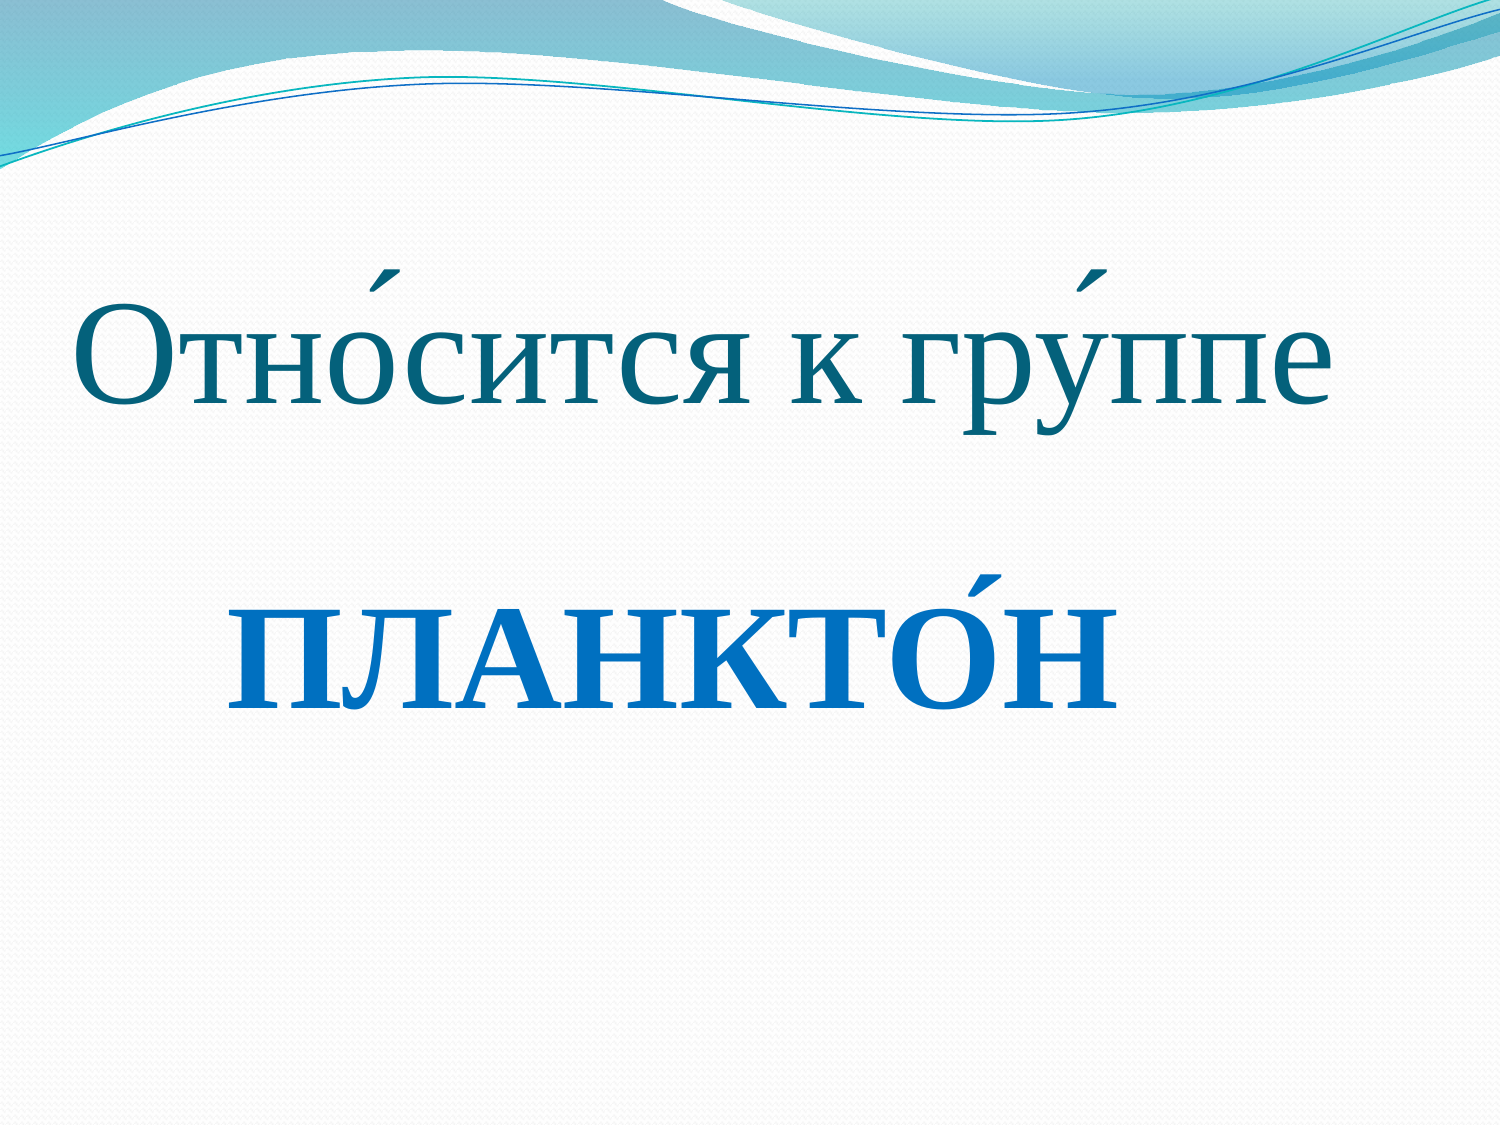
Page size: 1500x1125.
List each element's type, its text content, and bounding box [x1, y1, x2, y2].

list ПЛАНКТО́Н [210, 550, 1500, 1125]
title Отно́сится к гру́ппе [70, 245, 1421, 434]
